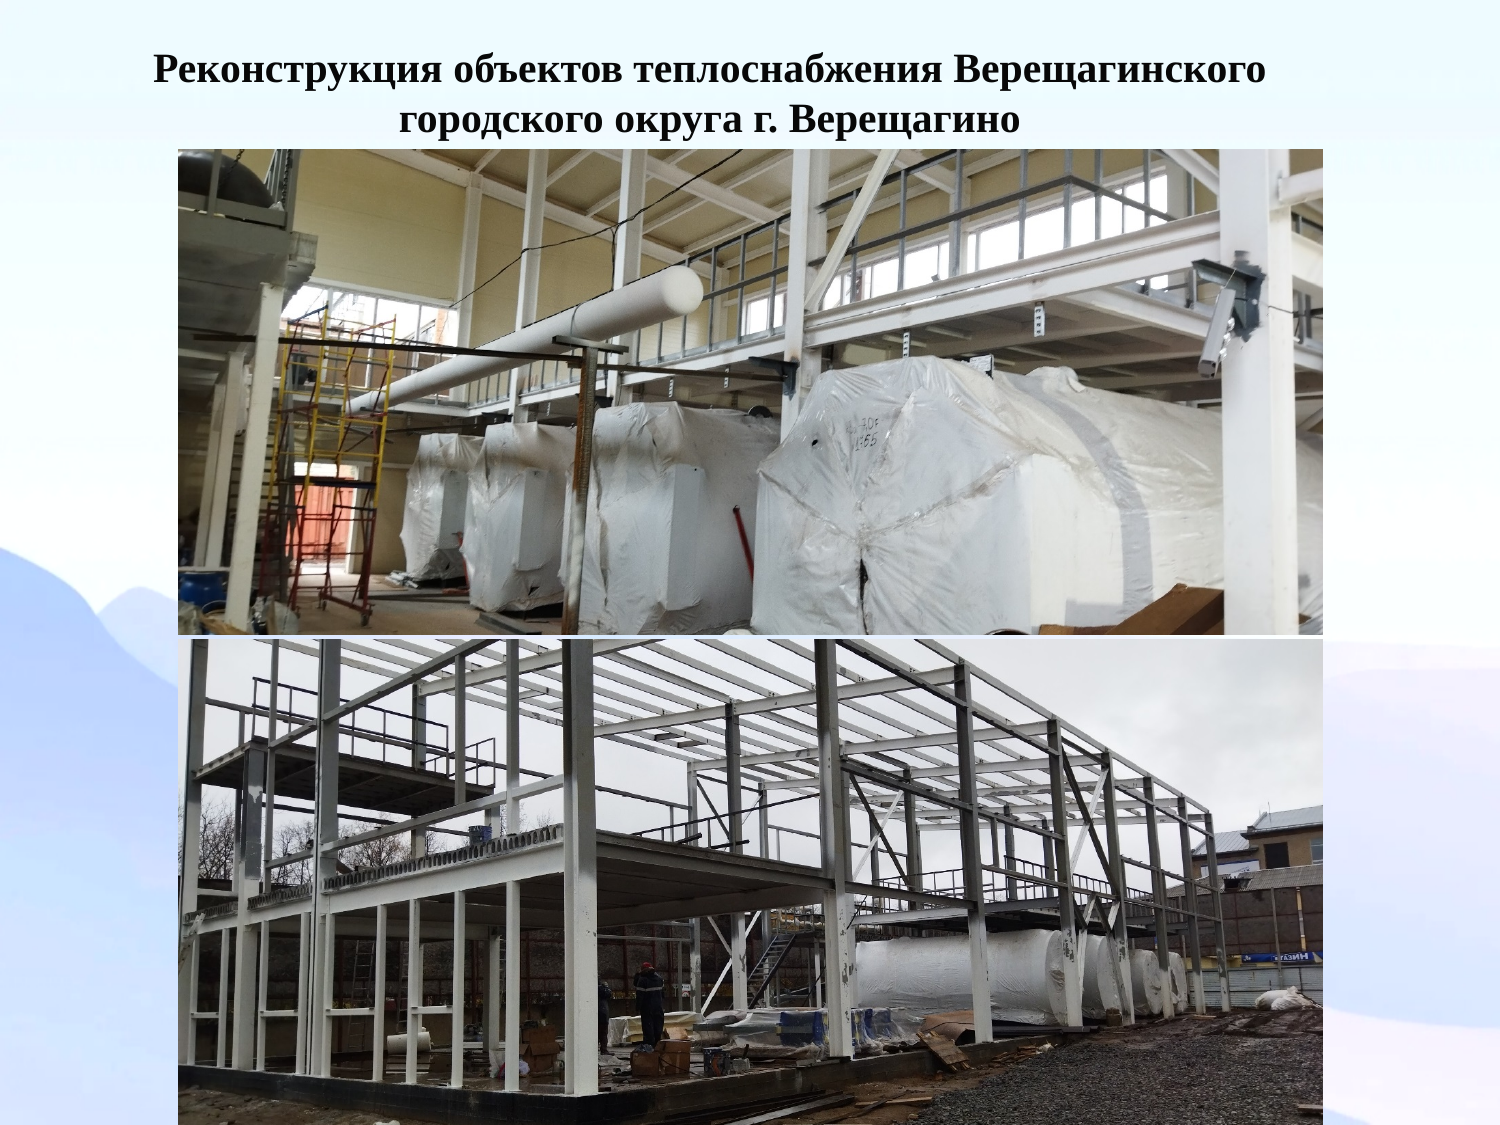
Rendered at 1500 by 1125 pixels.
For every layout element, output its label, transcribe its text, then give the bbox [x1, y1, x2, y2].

picture [0, 0, 1500, 1125]
text_box Реконструкция объектов теплоснабжения Верещагинского городского округа г. Верещагино [97, 33, 1323, 149]
